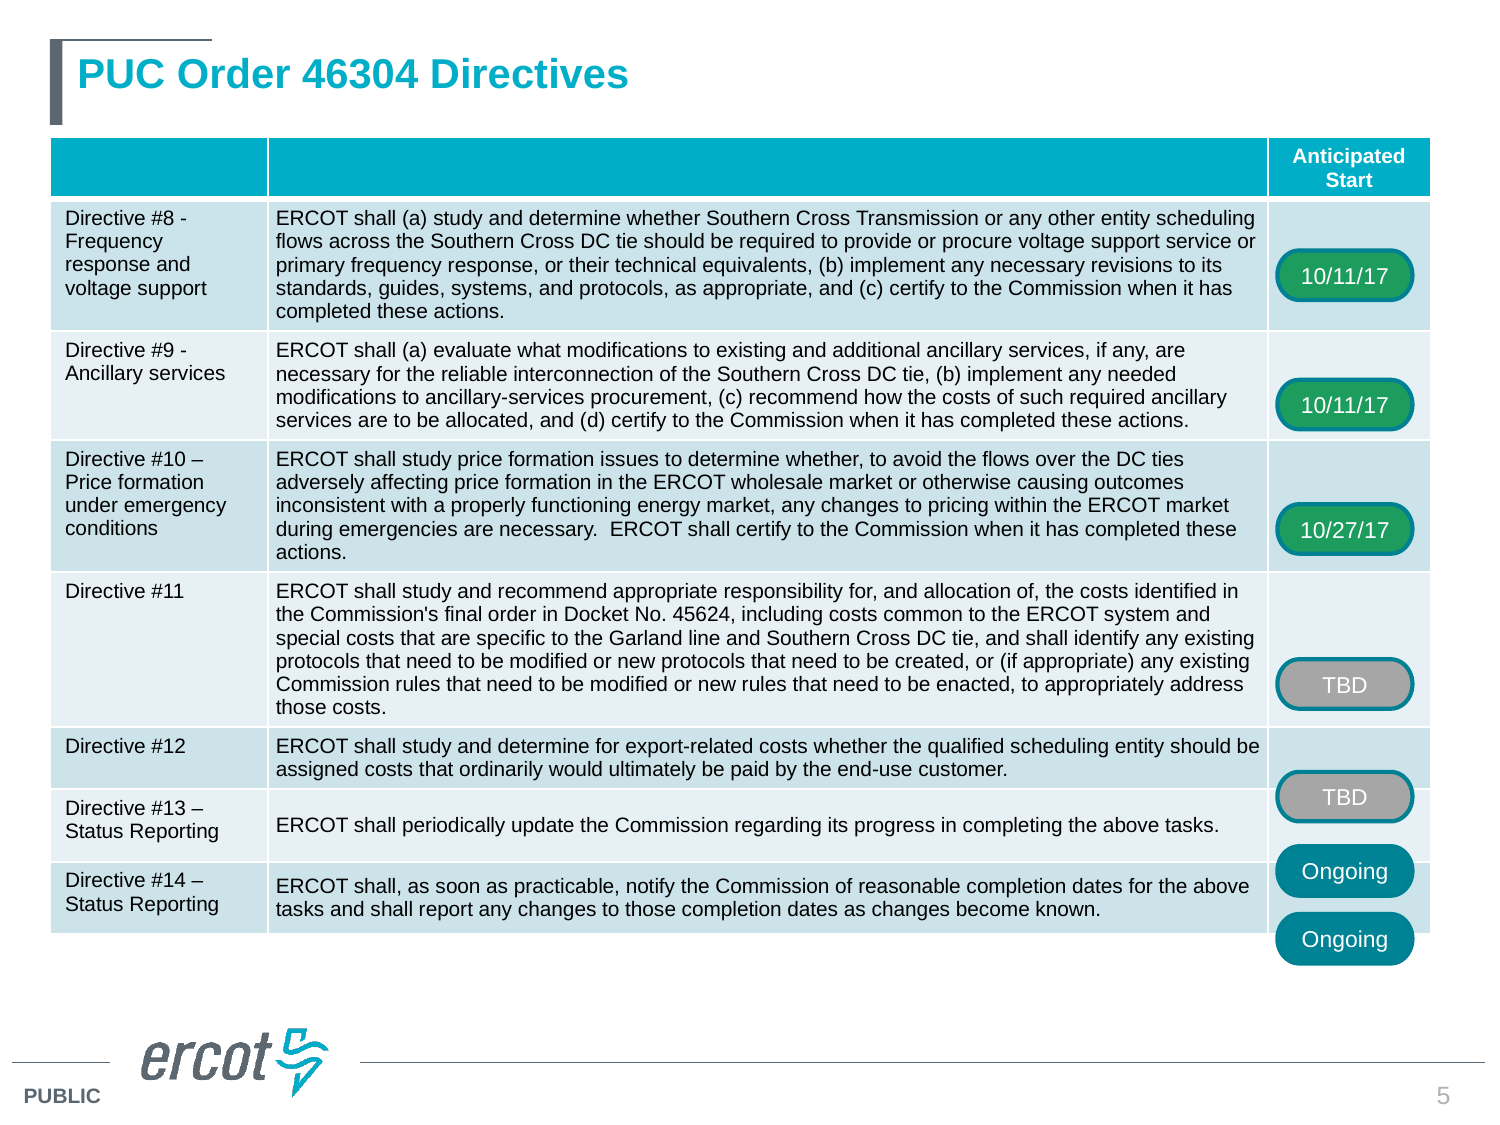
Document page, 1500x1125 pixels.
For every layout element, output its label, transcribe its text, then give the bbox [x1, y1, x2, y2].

table_header [269, 138, 1267, 196]
table_cell ERCOT shall study and recommend appropriate responsibility for, and allocation of, the costs identified in the Commission's final order in Docket No. 45624, including costs common to the ERCOT system and special costs that are specific to the Garland line and Southern Cross DC tie, and shall identify any existing protocols that need to be modified or new protocols that need to be created, or (if appropriate) any existing Commission rules that need to be modified or new rules that need to be enacted, to appropriately address those costs. [269, 573, 1267, 726]
table_cell Directive #11 [51, 573, 267, 726]
table_cell Directive #9 - Ancillary services [51, 332, 267, 439]
table_cell Directive #12 [51, 728, 267, 788]
slide_number 5 [1400, 1076, 1488, 1113]
table_cell [1269, 790, 1430, 861]
text_box Ongoing [1275, 844, 1415, 898]
text_box 10/27/17 [1275, 502, 1415, 556]
table_cell [1269, 441, 1430, 571]
table_cell [1269, 573, 1430, 726]
picture [137, 1024, 332, 1100]
table_cell ERCOT shall (a) evaluate what modifications to existing and additional ancillary services, if any, are necessary for the reliable interconnection of the Southern Cross DC tie, (b) implement any needed modifications to ancillary-services procurement, (c) recommend how the costs of such required ancillary services are to be allocated, and (d) certify to the Commission when it has completed these actions. [269, 332, 1267, 439]
table_cell ERCOT shall periodically update the Commission regarding its progress in completing the above tasks. [269, 790, 1267, 861]
title PUC Order 46304 Directives [62, 39, 1450, 125]
table_cell ERCOT shall study and determine for export-related costs whether the qualified scheduling entity should be assigned costs that ordinarily would ultimately be paid by the end-use customer. [269, 728, 1267, 788]
text_box 10/11/17 [1275, 377, 1415, 432]
table_cell [1269, 863, 1430, 933]
text_box TBD [1275, 657, 1415, 711]
table_cell ERCOT shall, as soon as practicable, notify the Commission of reasonable completion dates for the above tasks and shall report any changes to those completion dates as changes become known. [269, 863, 1267, 933]
table_cell Directive #8 - Frequency response and voltage support [51, 202, 267, 330]
text_box TBD [1275, 769, 1415, 824]
table_header [51, 138, 267, 196]
table_cell [1269, 728, 1430, 788]
table_cell ERCOT shall (a) study and determine whether Southern Cross Transmission or any other entity scheduling flows across the Southern Cross DC tie should be required to provide or procure voltage support service or primary frequency response, or their technical equivalents, (b) implement any necessary revisions to its standards, guides, systems, and protocols, as appropriate, and (c) certify to the Commission when it has completed these actions. [269, 202, 1267, 330]
table_cell Directive #14 – Status Reporting [51, 863, 267, 933]
table_cell [1269, 202, 1430, 330]
text_box Ongoing [1275, 911, 1415, 966]
table_header Anticipated Start [1269, 138, 1430, 196]
table_cell [1269, 332, 1430, 439]
text_box 10/11/17 [1275, 248, 1415, 303]
table_cell Directive #10 – Price formation under emergency conditions [51, 441, 267, 571]
table_cell ERCOT shall study price formation issues to determine whether, to avoid the flows over the DC ties adversely affecting price formation in the ERCOT wholesale market or otherwise causing outcomes inconsistent with a properly functioning energy market, any changes to pricing within the ERCOT market during emergencies are necessary. ERCOT shall certify to the Commission when it has completed these actions. [269, 441, 1267, 571]
table_cell Directive #13 – Status Reporting [51, 790, 267, 861]
